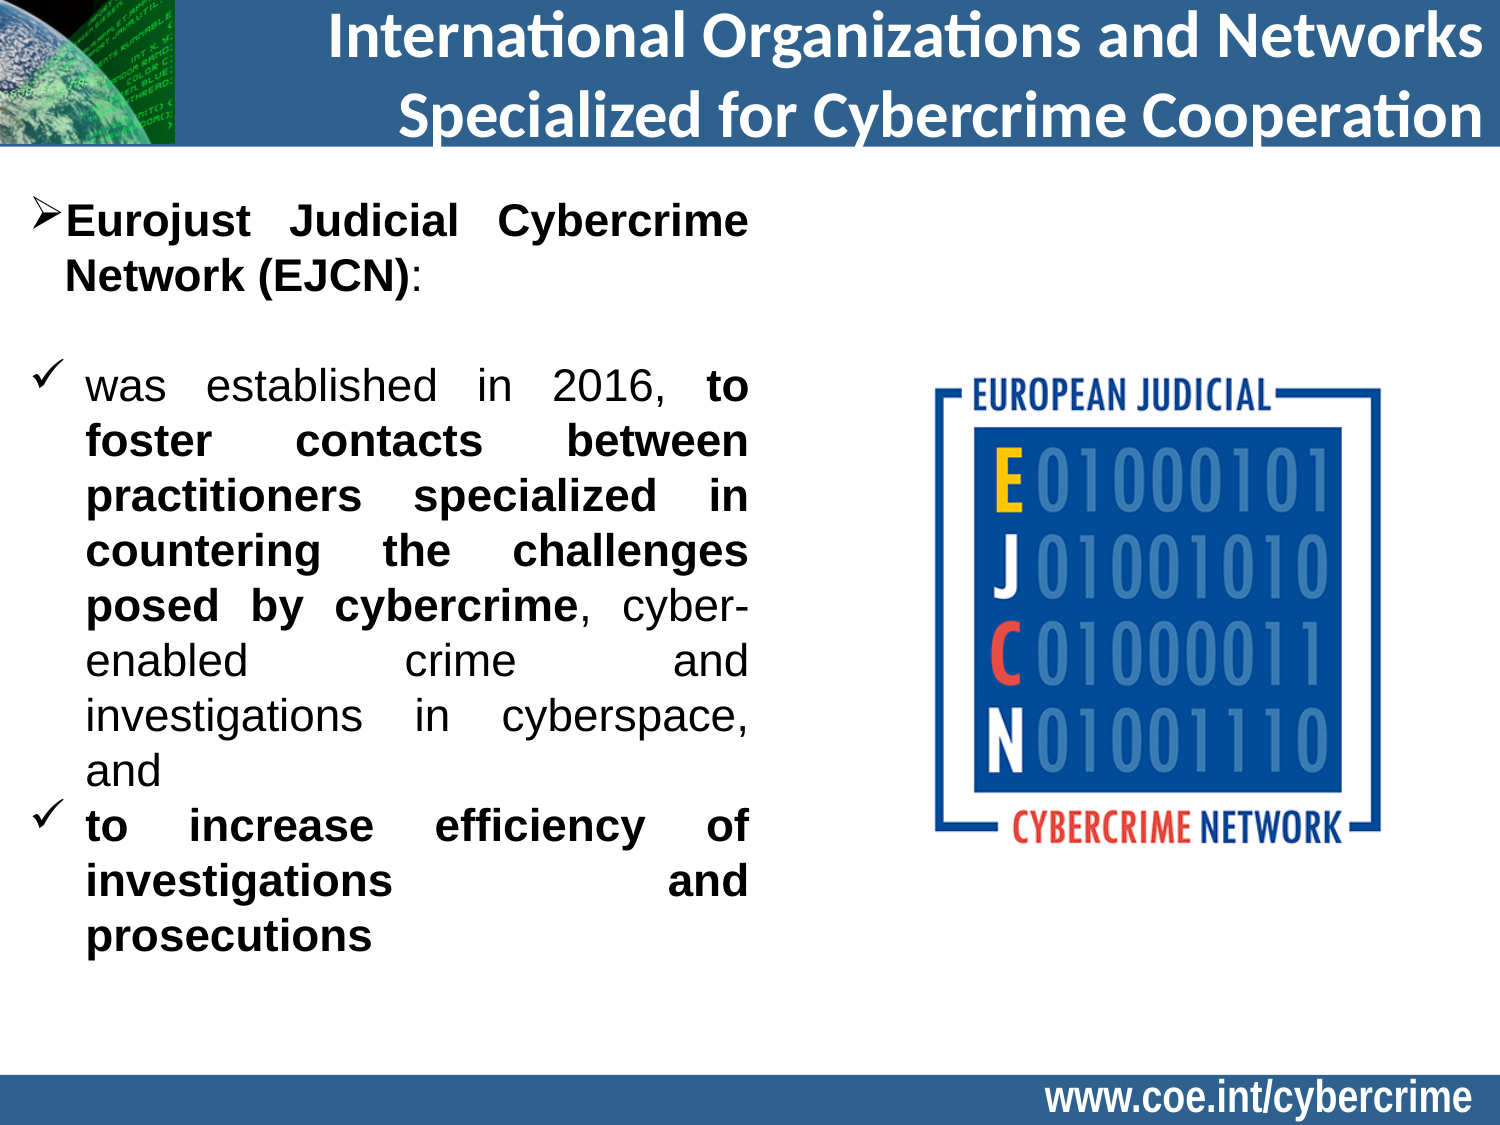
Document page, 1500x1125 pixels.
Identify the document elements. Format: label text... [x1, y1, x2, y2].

text_box [0, 1073, 1030, 1125]
picture [0, 0, 175, 144]
text_box Eurojust Judicial Cybercrime Network (EJCN): was established in 2016, to foster contacts between practitioners specialized in countering the challenges posed by cybercrime, cyber-enabled crime and investigations in cyberspace, and to increase efficiency of investigations and prosecutions [14, 183, 765, 969]
text_box International Organizations and Networks Specialized for Cybercrime Cooperation [177, 0, 1500, 149]
text_box www.coe.int/cybercrime [1030, 1059, 1500, 1125]
picture [916, 361, 1400, 861]
